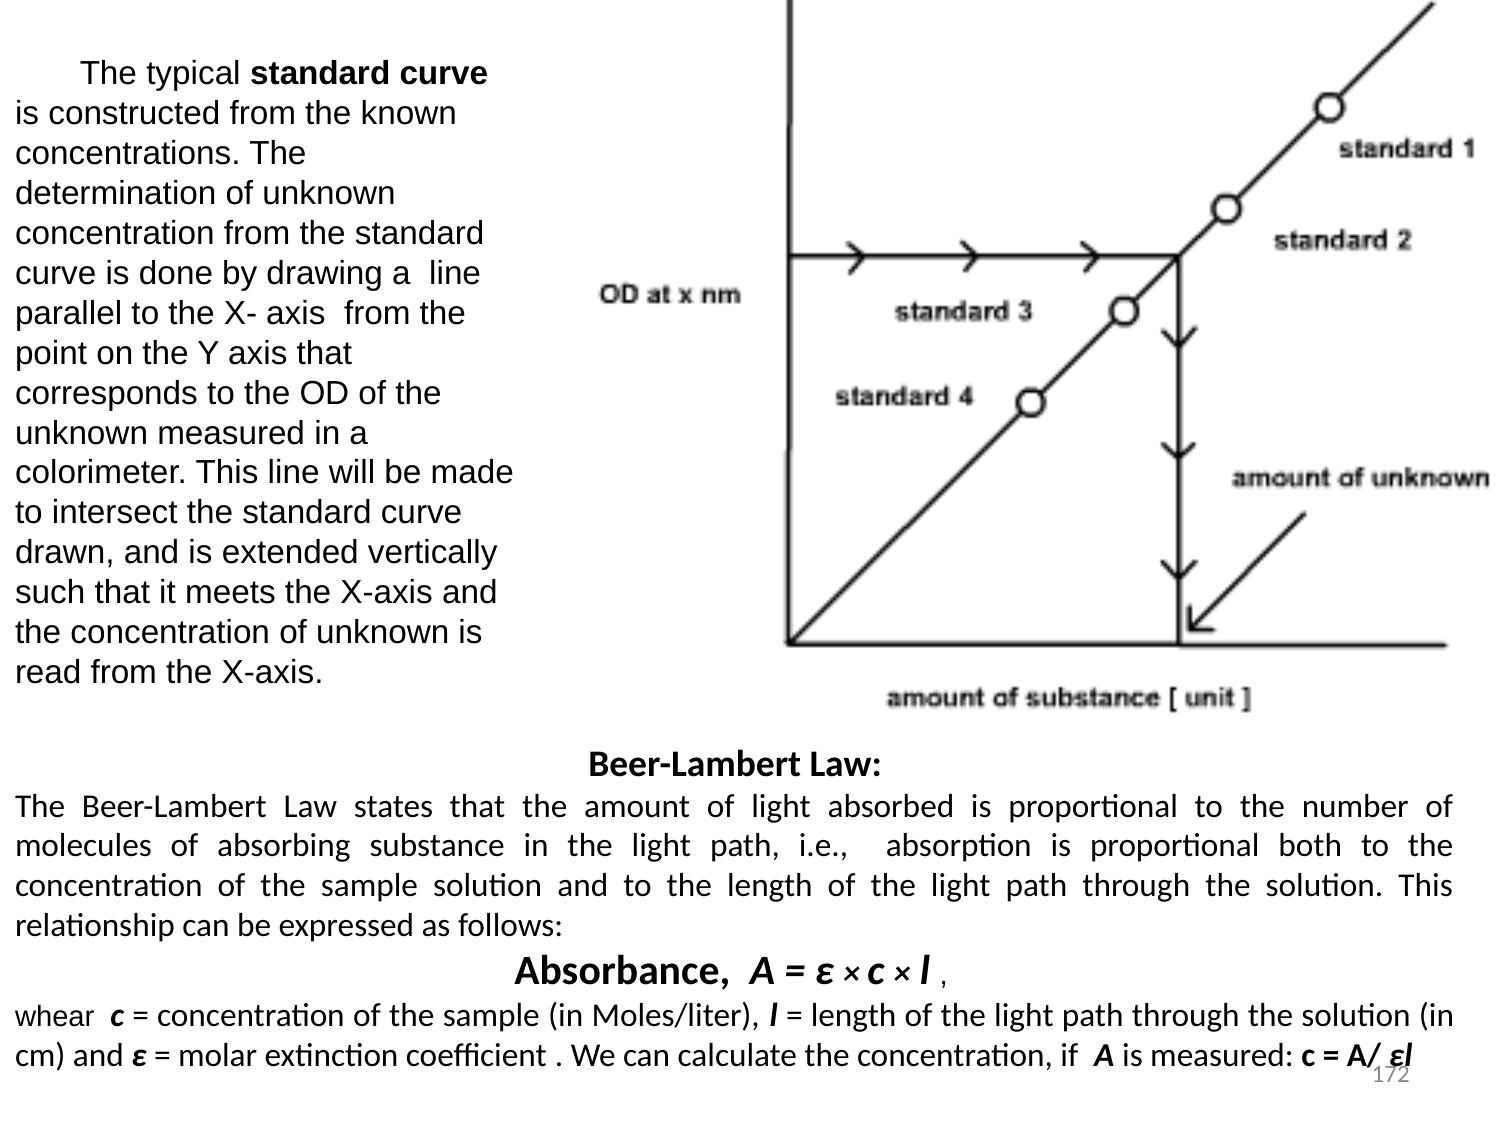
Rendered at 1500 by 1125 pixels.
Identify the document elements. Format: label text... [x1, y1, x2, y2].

text_box The typical standard curve is constructed from the known concentrations. The determination of unknown concentration from the standard curve is done by drawing a line parallel to the X- axis from the point on the Y axis that corresponds to the OD of the unknown measured in a colorimeter. This line will be made to intersect the standard curve drawn, and is extended vertically such that it meets the X-axis and the concentration of unknown is read from the X-axis. [0, 4, 532, 698]
text_box Beer-Lambert Law: The Beer-Lambert Law states that the amount of light absorbed is proportional to the number of molecules of absorbing substance in the light path, i.e., absorption is proportional both to the concentration of the sample solution and to the length of the light path through the solution. This relationship can be expressed as follows: Absorbance, A = ε × c × l , whear c = concentration of the sample (in Moles/liter), l = length of the light path through the solution (in cm) and ε = molar extinction coefficient . We can calculate the concentration, if A is measured: c = A/ εl [0, 641, 1471, 1125]
picture [596, 0, 1496, 717]
